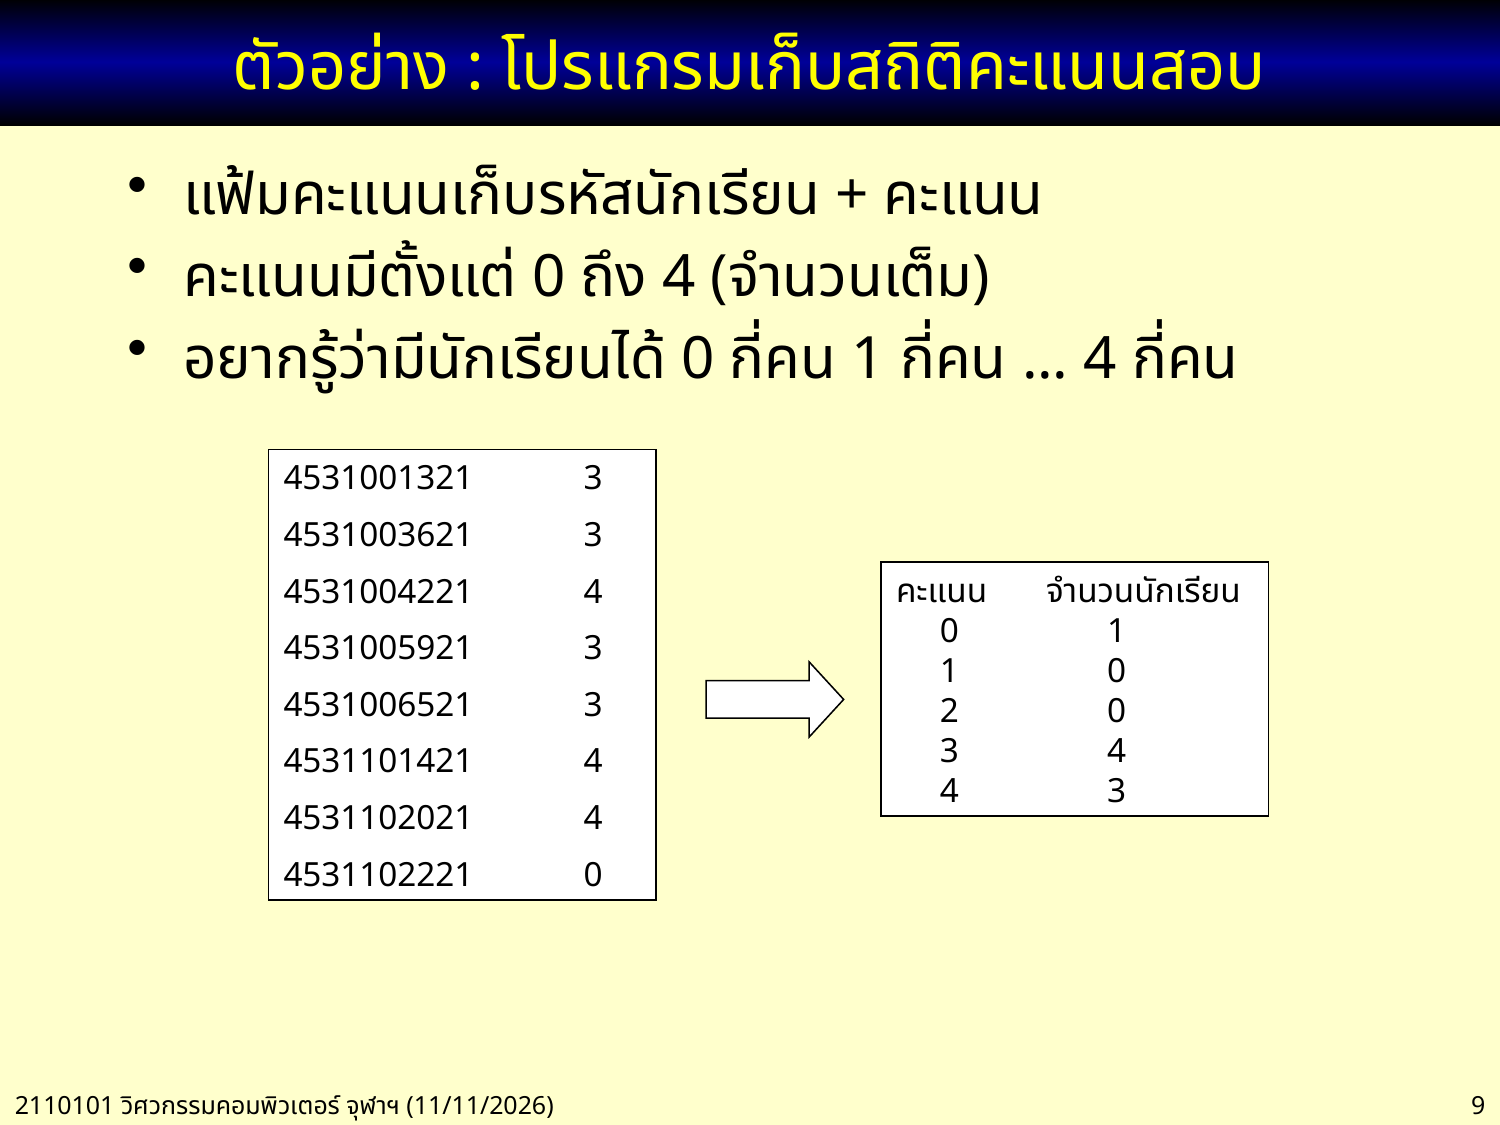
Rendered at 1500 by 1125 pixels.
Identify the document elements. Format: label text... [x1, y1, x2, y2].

title ตัวอย่าง : โปรแกรมเก็บสถิติคะแนนสอบ [0, 0, 1500, 126]
text_box 4531001321 3 4531003621 3 4531004221 4 4531005921 3 4531006521 3 4531101421 4 4531102021 4 4531102221 0 [268, 449, 657, 901]
list แฟ้มคะแนนเก็บรหัสนักเรียน + คะแนน คะแนนมีตั้งแต่ 0 ถึง 4 (จำนวนเต็ม) อยากรู้ว่ามีนักเรียนได้ 0 กี่คน 1 กี่คน ... 4 กี่คน [112, 148, 1412, 987]
text_box [706, 661, 844, 737]
text_box คะแนน จำนวนนักเรียน 0 1 1 0 2 0 3 4 4 3 [881, 561, 1269, 817]
